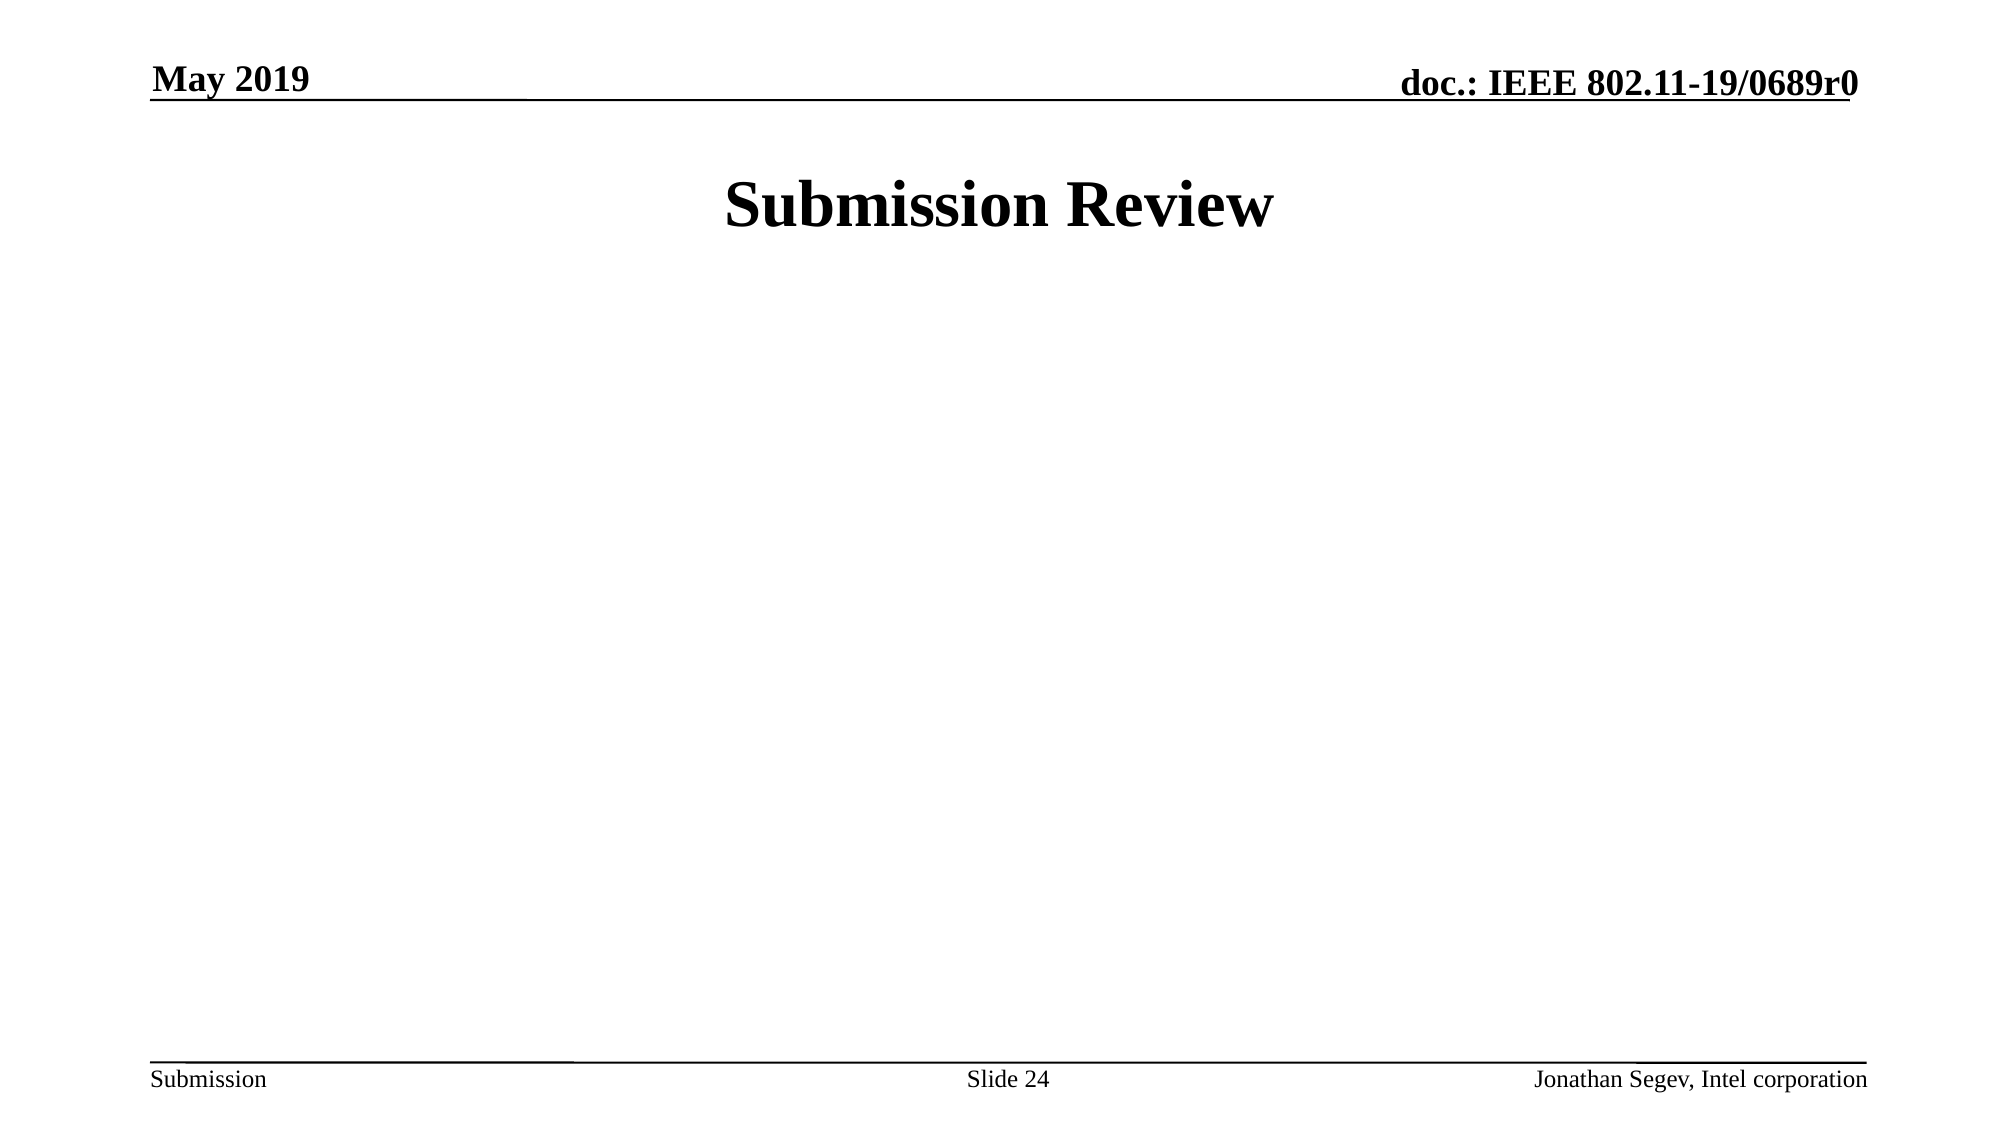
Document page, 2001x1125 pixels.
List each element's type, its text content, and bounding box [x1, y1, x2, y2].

footer Jonathan Segev, Intel corporation [1171, 1061, 1869, 1093]
slide_number Slide 24 [950, 1061, 1067, 1123]
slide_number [152, 54, 563, 100]
title Submission Review [149, 112, 1850, 288]
